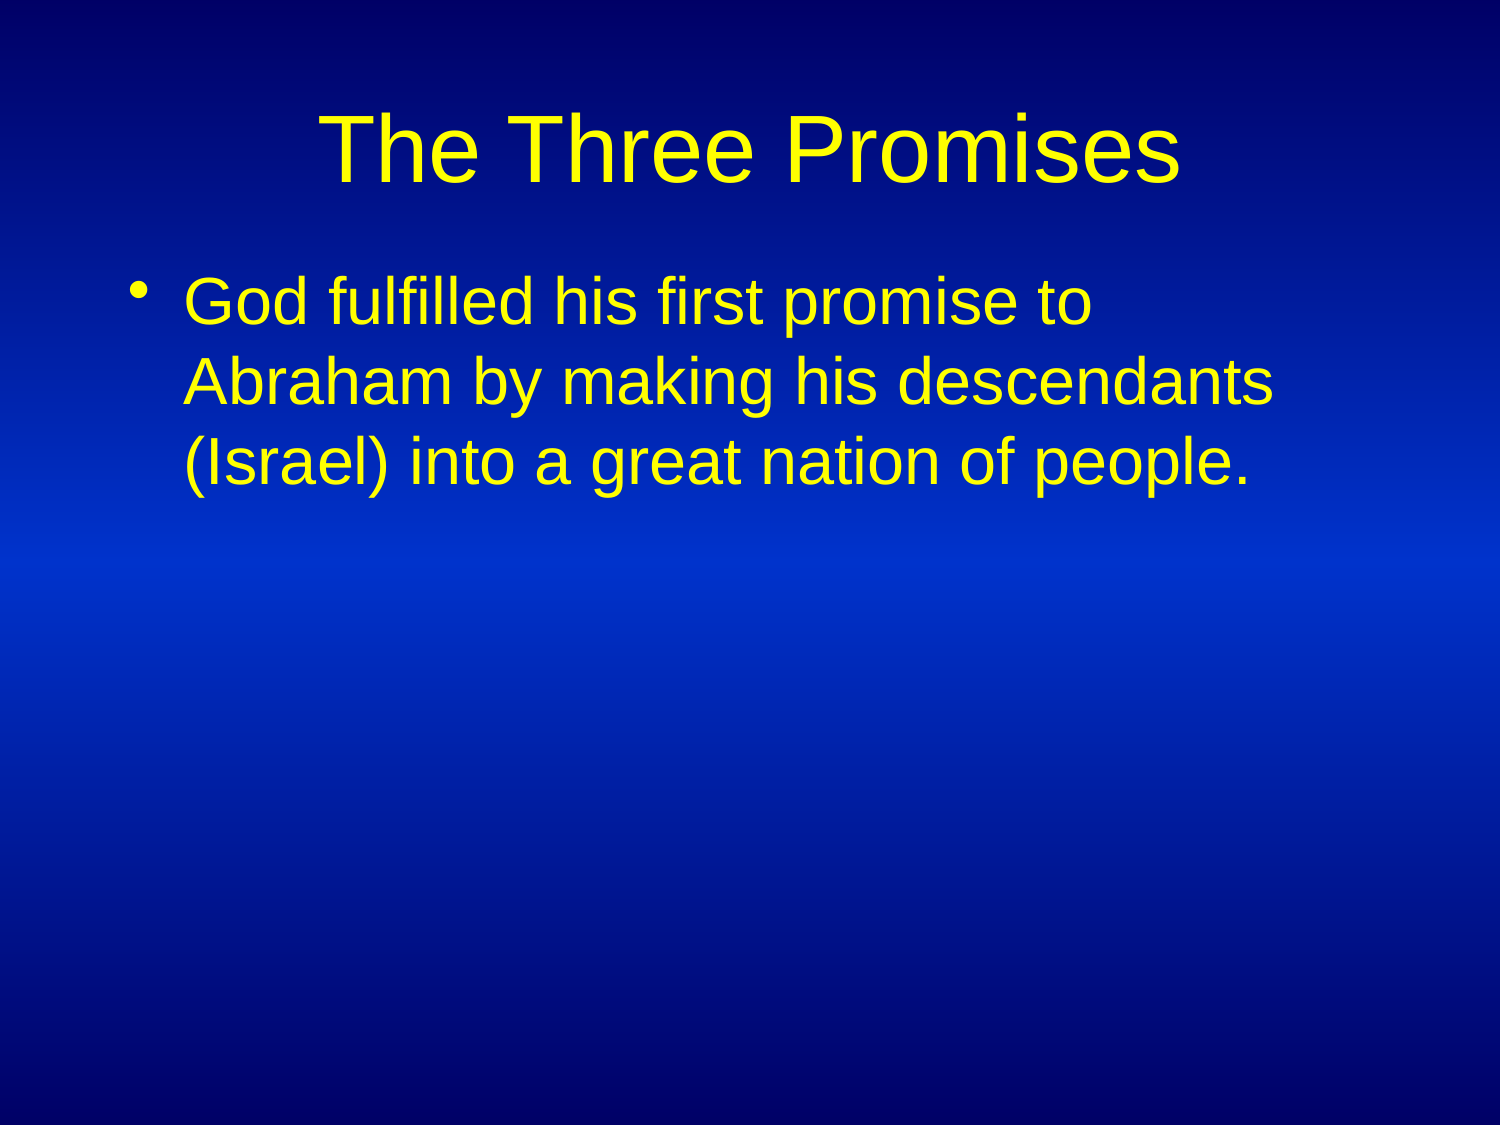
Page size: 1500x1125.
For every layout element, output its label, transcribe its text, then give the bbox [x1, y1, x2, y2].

title The Three Promises [37, 50, 1463, 238]
list God fulfilled his first promise to Abraham by making his descendants (Israel) into a great nation of people. [112, 249, 1388, 1088]
